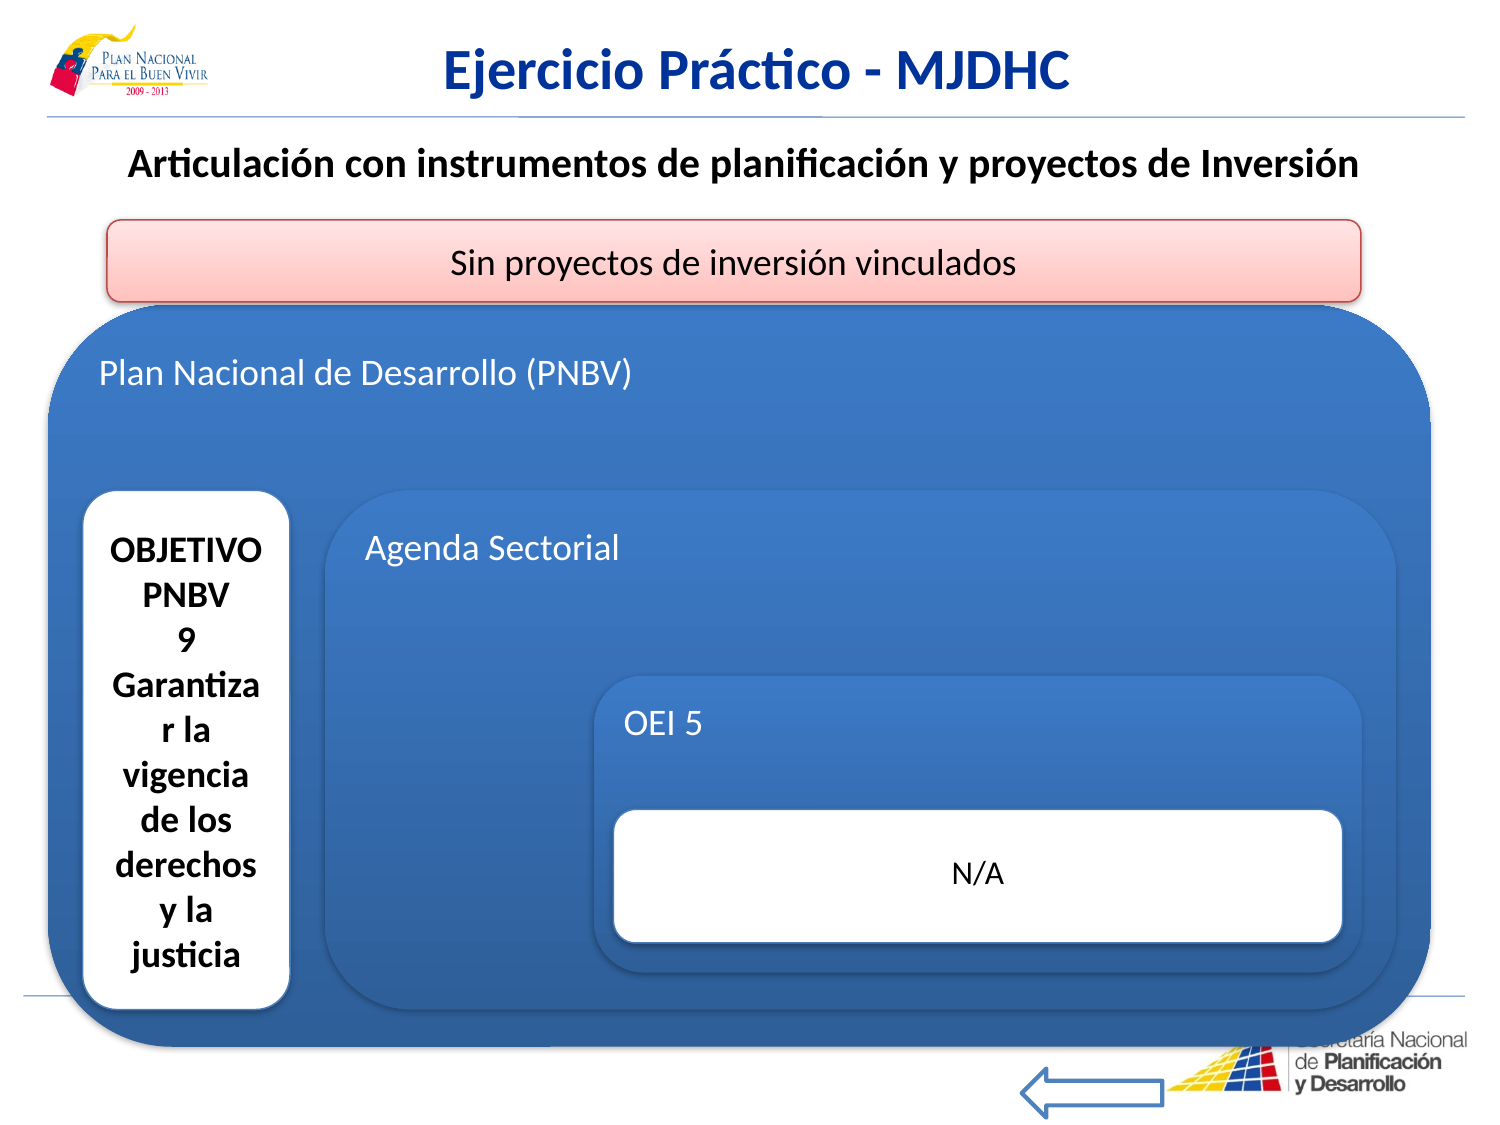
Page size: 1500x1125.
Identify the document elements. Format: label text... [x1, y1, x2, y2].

text_box Sin proyectos de inversión vinculados [106, 219, 1362, 303]
text_box Ejercicio Práctico - MJDHC [81, 0, 1432, 98]
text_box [47, 304, 1432, 1047]
picture [1160, 1007, 1473, 1100]
text_box [1019, 1066, 1165, 1120]
picture [46, 17, 211, 106]
text_box Articulación con instrumentos de planificación y proyectos de Inversión [82, 128, 1407, 194]
